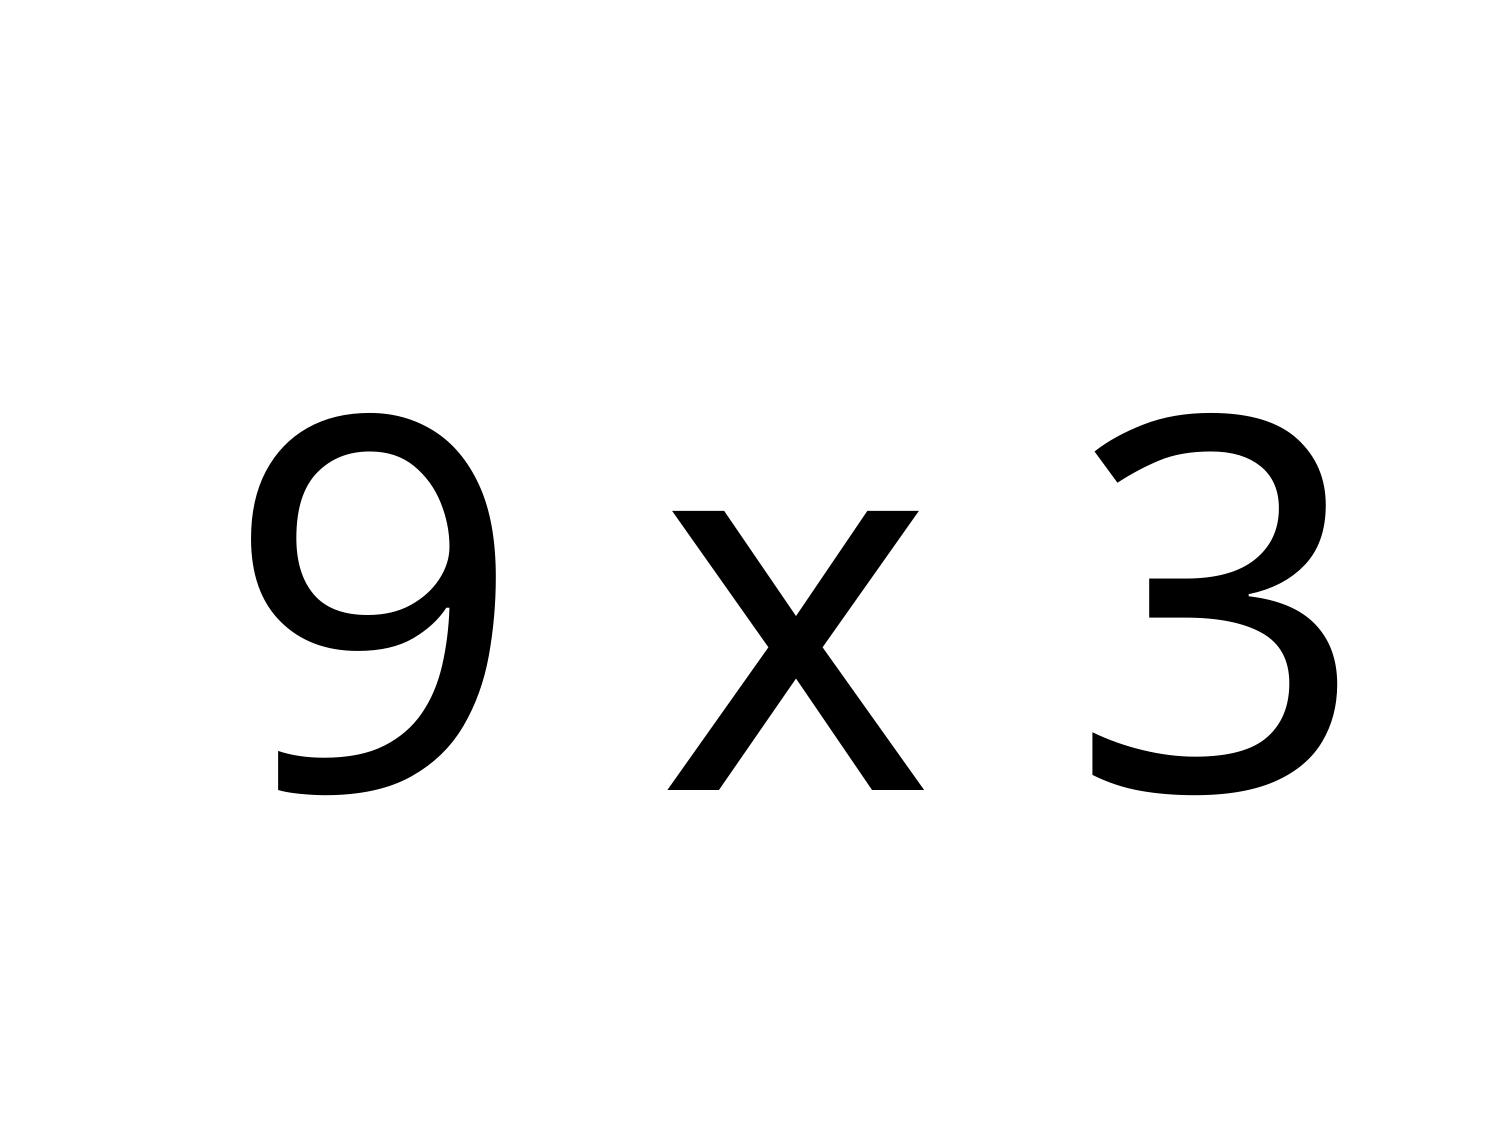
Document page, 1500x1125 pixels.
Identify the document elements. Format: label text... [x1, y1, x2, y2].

list 9 x 3 [75, 262, 1425, 1005]
